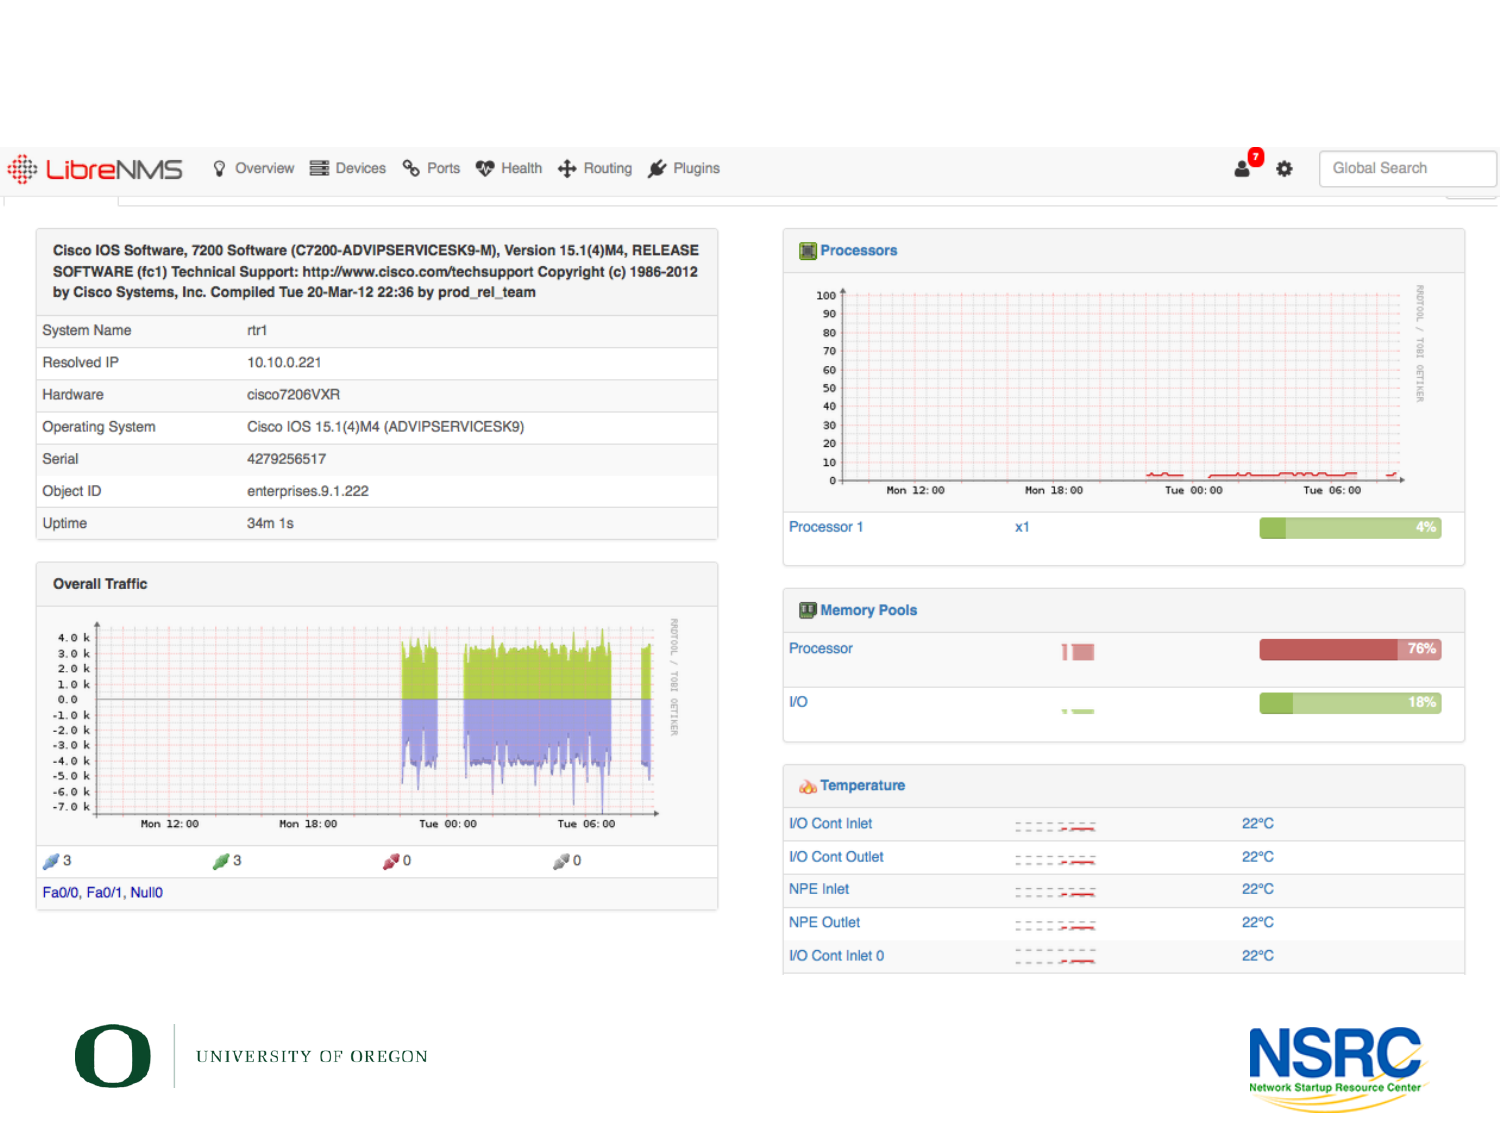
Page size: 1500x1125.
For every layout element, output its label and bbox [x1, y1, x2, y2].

picture [75, 1024, 427, 1088]
picture [1250, 1027, 1430, 1113]
picture [0, 147, 1500, 975]
